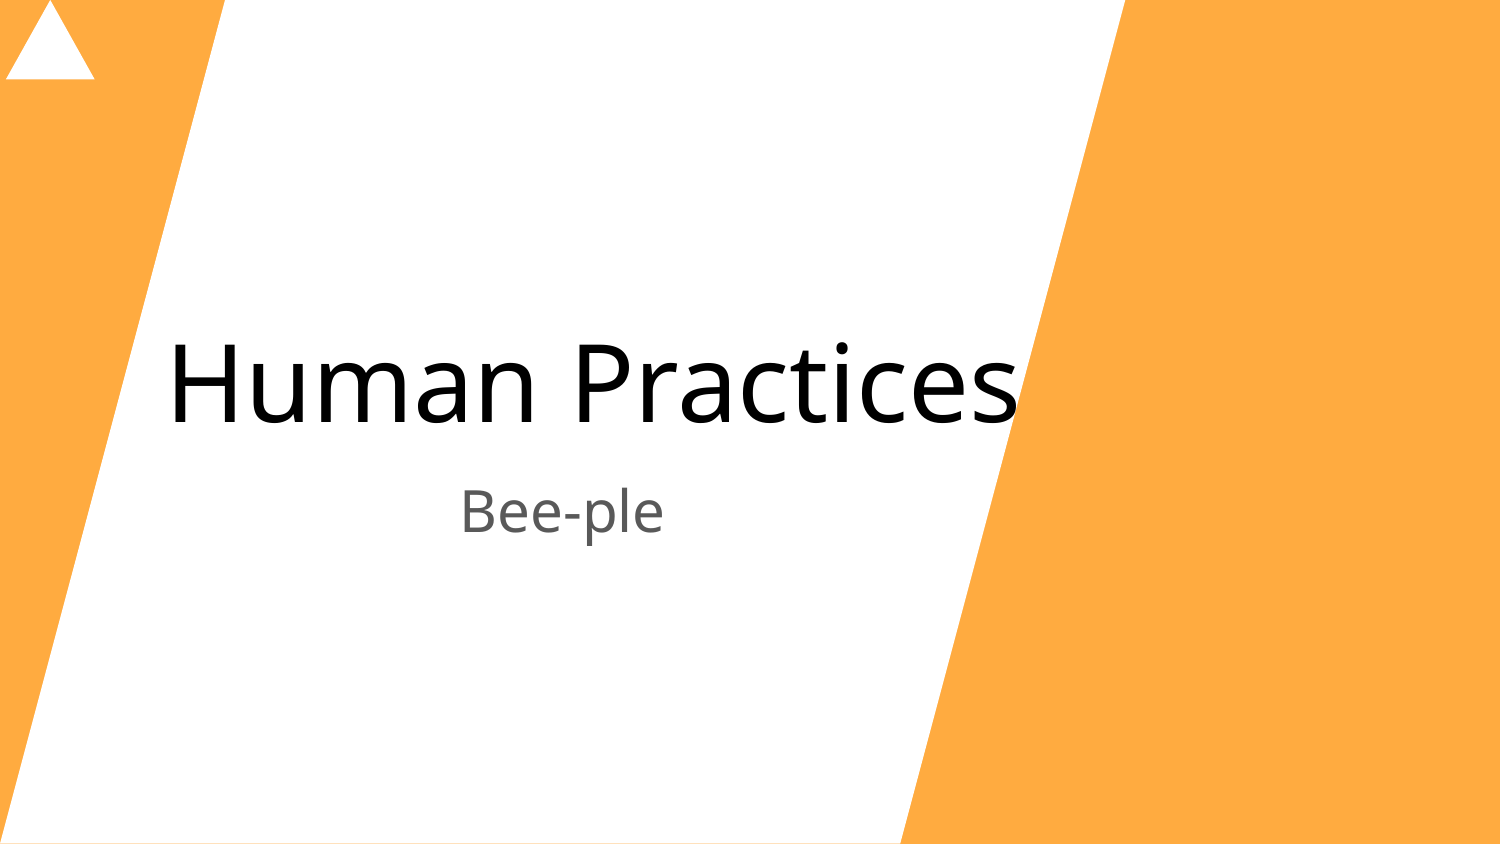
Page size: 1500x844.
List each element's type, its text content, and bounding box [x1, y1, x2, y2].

subtitle Bee-ple [110, 458, 1015, 600]
title Human Practices [38, 45, 1149, 459]
